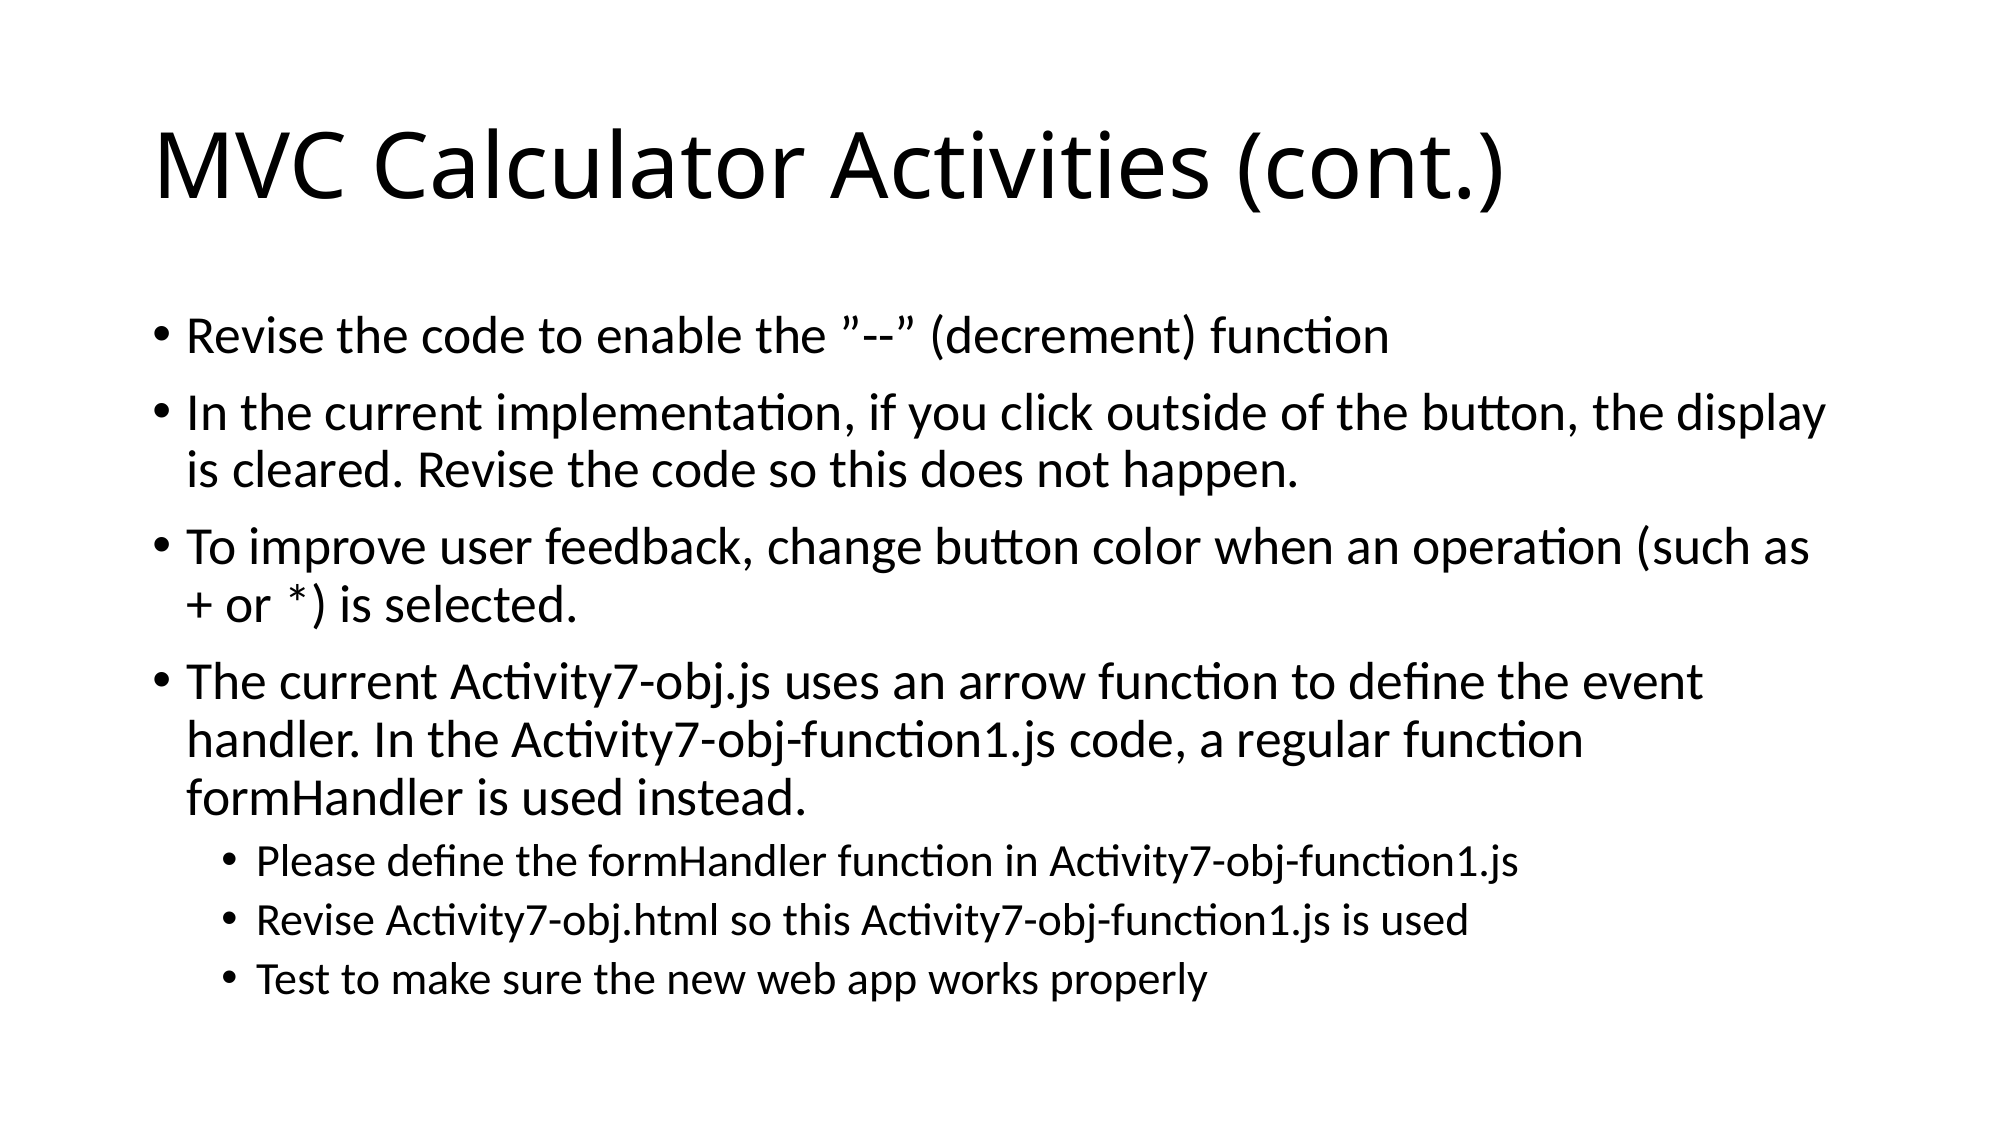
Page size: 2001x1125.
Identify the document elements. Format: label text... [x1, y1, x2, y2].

title MVC Calculator Activities (cont.) [137, 59, 1863, 278]
list Revise the code to enable the ”--” (decrement) function In the current implementation, if you click outside of the button, the display is cleared. Revise the code so this does not happen. To improve user feedback, change button color when an operation (such as + or *) is selected. The current Activity7-obj.js uses an arrow function to define the event handler. In the Activity7-obj-function1.js code, a regular function formHandler is used instead. Please define the formHandler function in Activity7-obj-function1.js Revise Activity7-obj.html so this Activity7-obj-function1.js is used Test to make sure the new web app works properly [137, 299, 1863, 1014]
